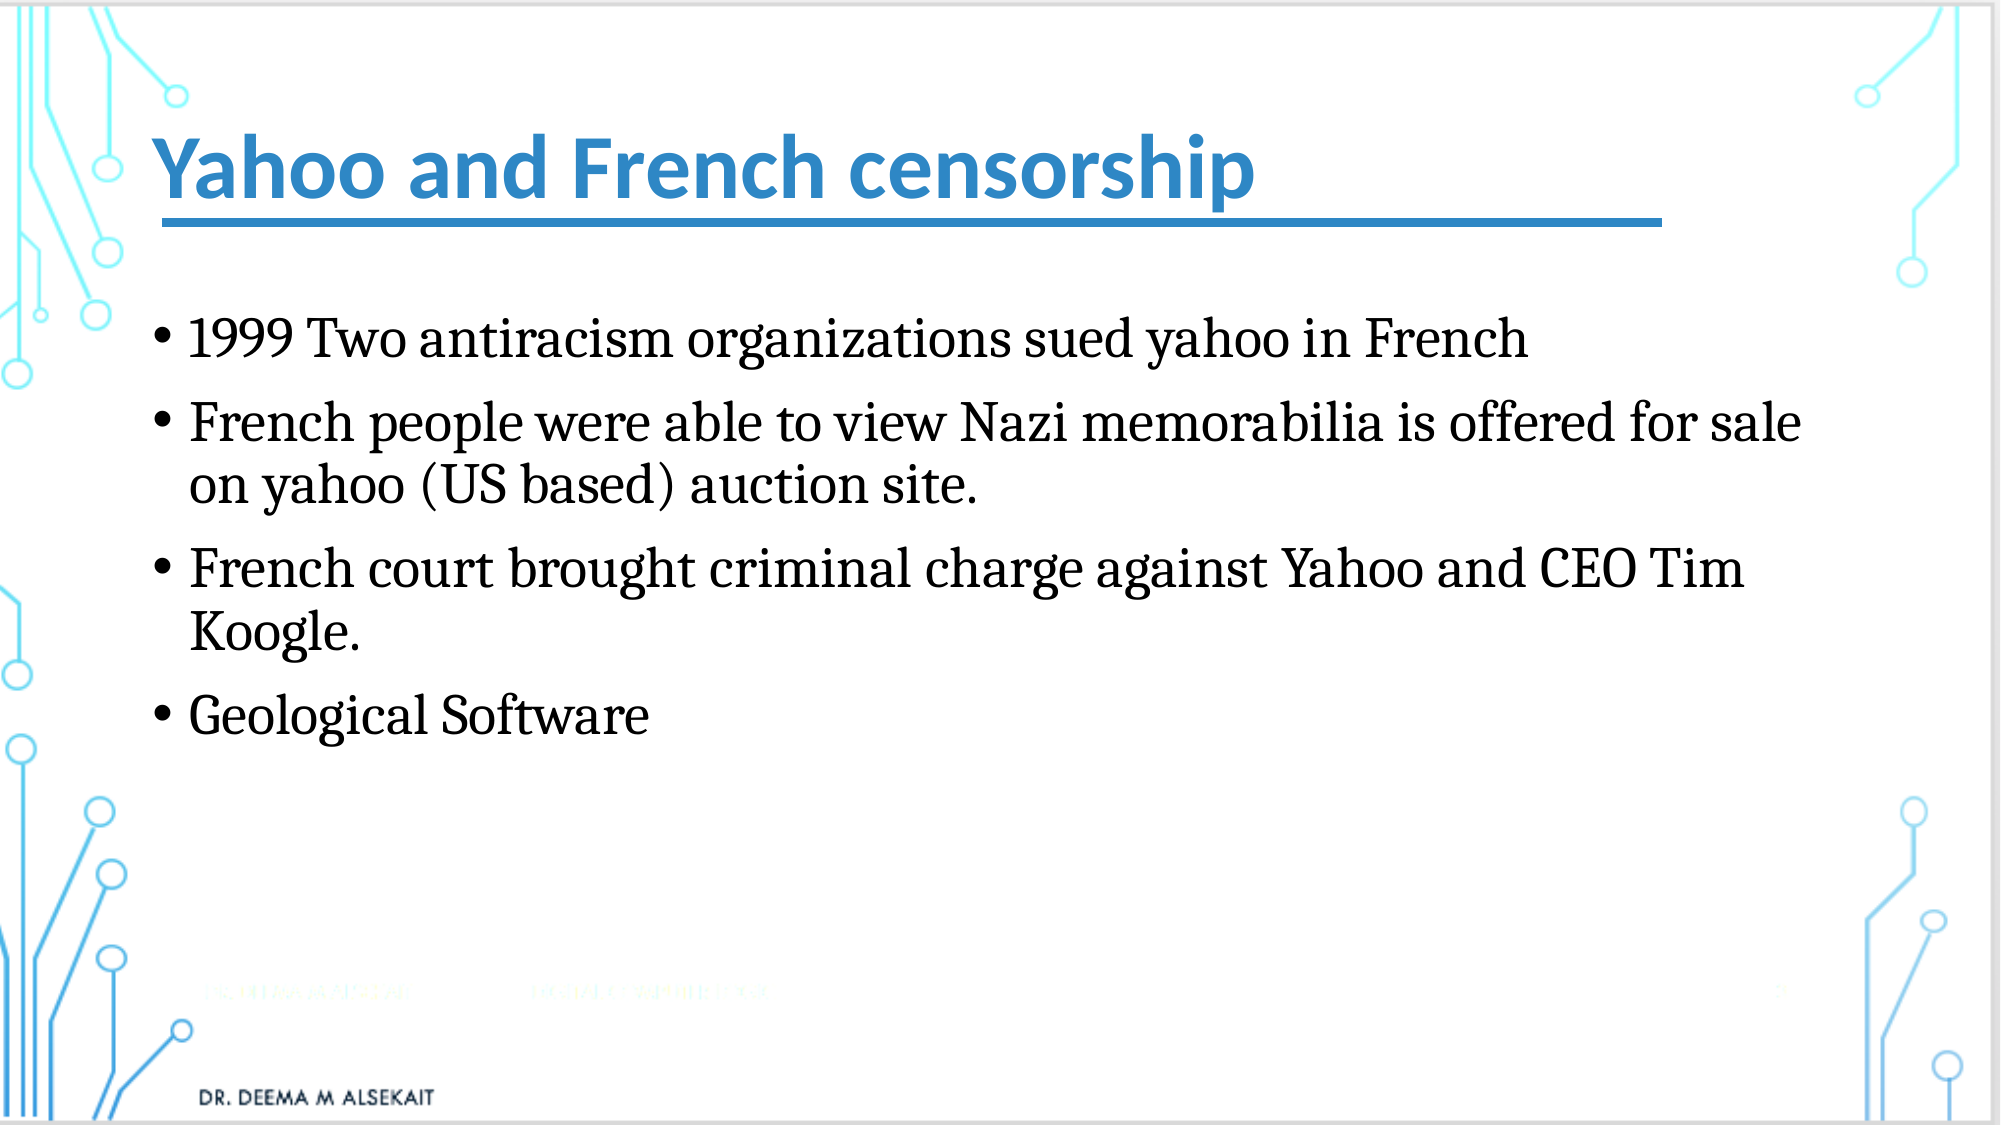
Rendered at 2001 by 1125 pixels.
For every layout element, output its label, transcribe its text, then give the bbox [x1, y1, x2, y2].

title Yahoo and French censorship [137, 59, 1863, 278]
picture [0, 0, 2001, 1125]
list 1999 Two antiracism organizations sued yahoo in French French people were able to view Nazi memorabilia is offered for sale on yahoo (US based) auction site. French court brought criminal charge against Yahoo and CEO Tim Koogle. Geological Software [137, 299, 1863, 1014]
